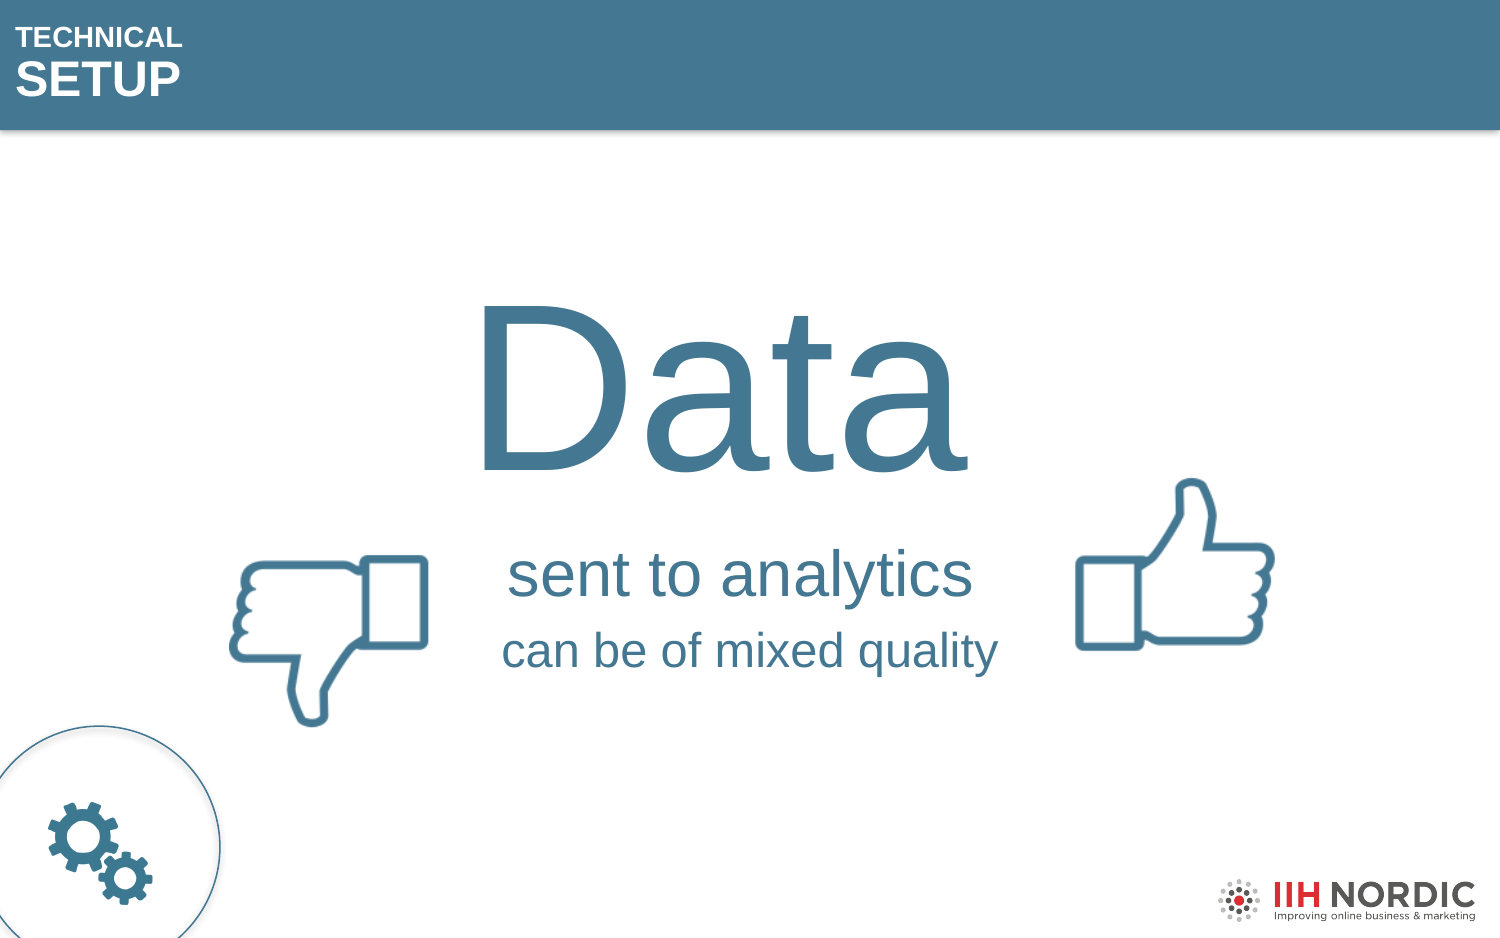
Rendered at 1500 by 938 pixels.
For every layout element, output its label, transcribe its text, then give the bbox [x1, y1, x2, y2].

picture [1047, 464, 1302, 678]
picture [229, 526, 449, 744]
picture [1217, 879, 1476, 922]
text_box Data sent to analytics can be of mixed quality [0, 224, 1500, 688]
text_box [0, 725, 221, 938]
title TECHNICAL SETUP [0, 0, 1500, 131]
